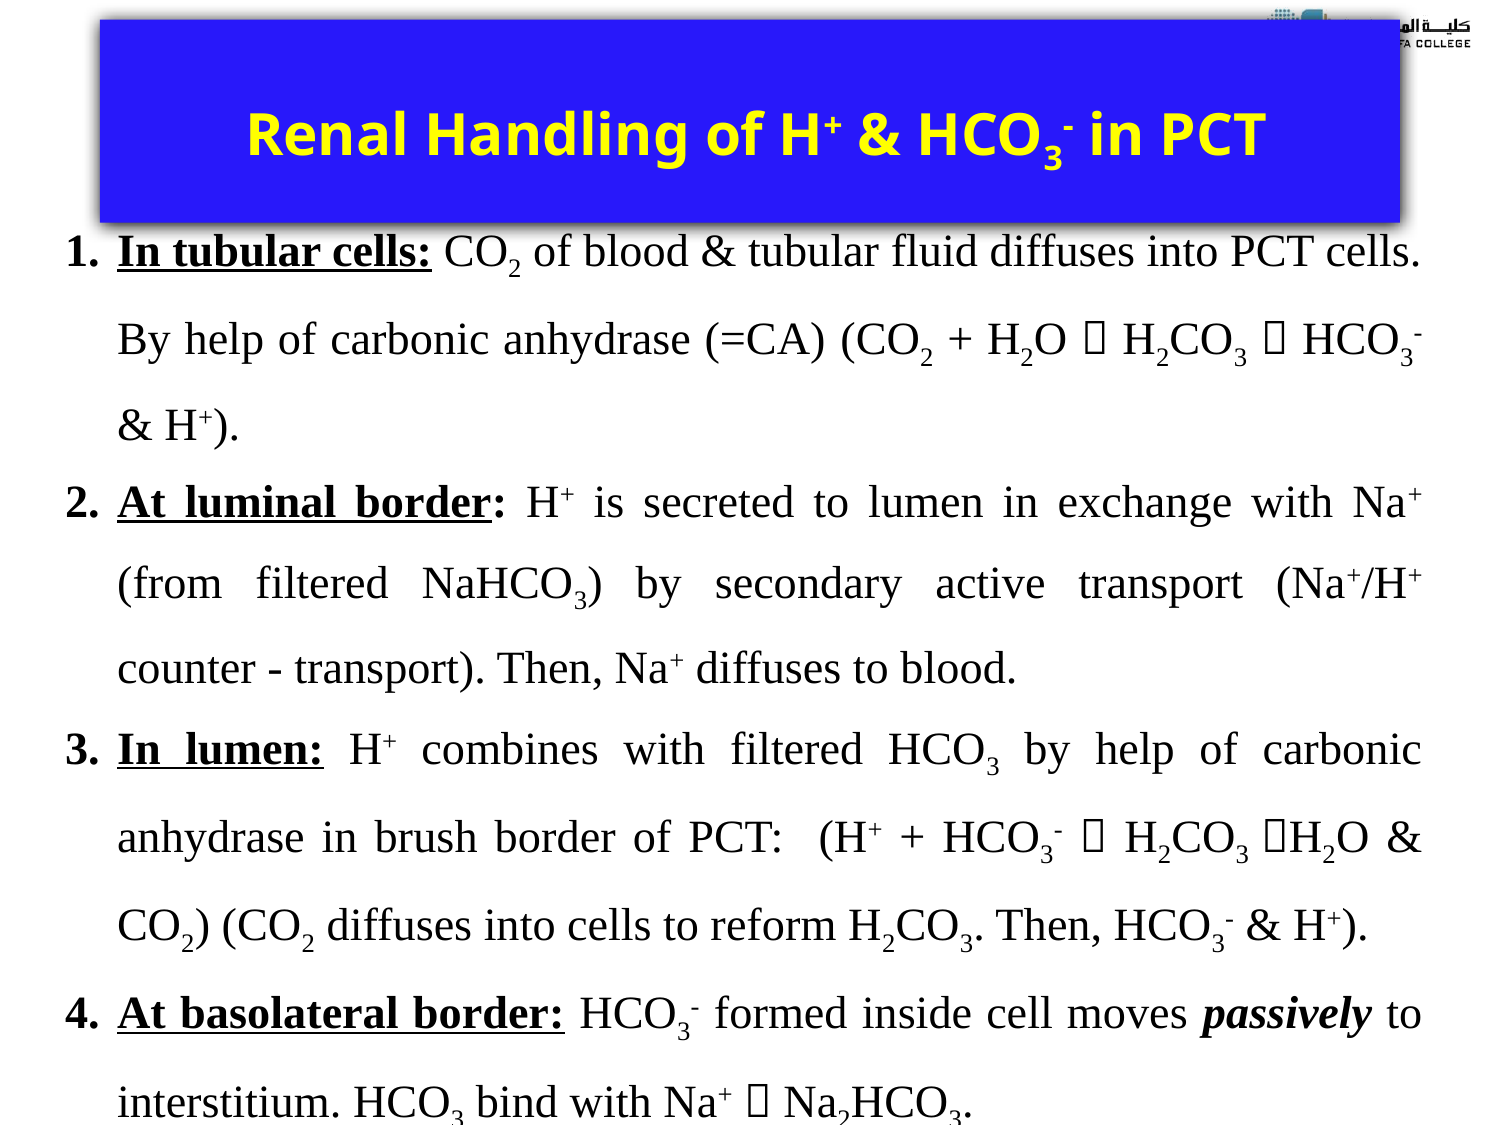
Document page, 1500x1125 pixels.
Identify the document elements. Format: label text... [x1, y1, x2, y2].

title Renal Handling of H+ & HCO3- in PCT [99, 19, 1400, 223]
list In tubular cells: CO2 of blood & tubular fluid diffuses into PCT cells. By help of carbonic anhydrase (=CA) (CO2 + H2O  H2CO3  HCO3- & H+). At luminal border: H+ is secreted to lumen in exchange with Na+ (from filtered NaHCO3) by secondary active transport (Na+/H+ counter - transport). Then, Na+ diffuses to blood. In lumen: H+ combines with filtered HCO3 by help of carbonic anhydrase in brush border of PCT: (H+ + HCO3-  H2CO3 H2O & CO2) (CO2 diffuses into cells to reform H2CO3. Then, HCO3- & H+). At basolateral border: HCO3- formed inside cell moves passively to interstitium. HCO3 bind with Na+  Na2HCO3. [50, 187, 1438, 1125]
picture [1262, 0, 1475, 65]
